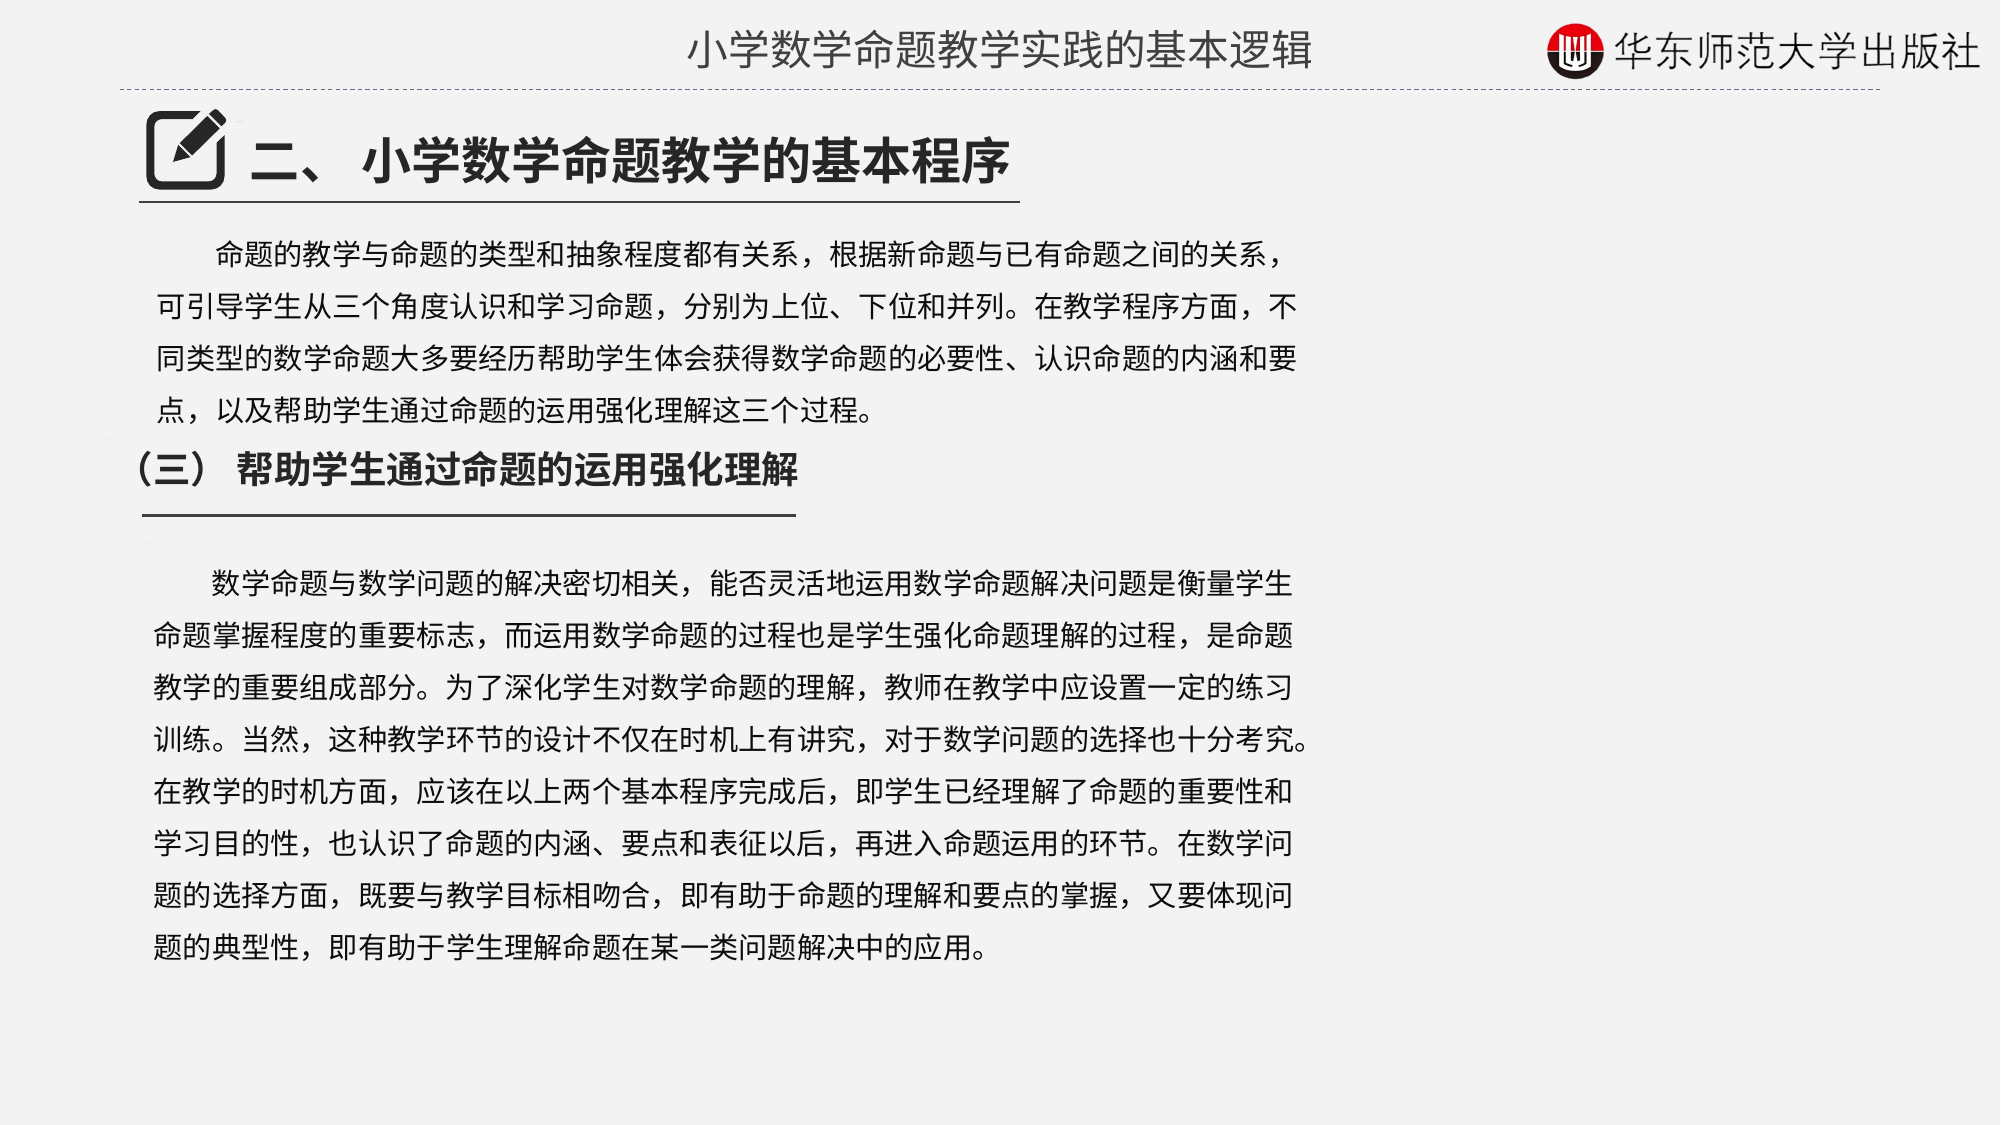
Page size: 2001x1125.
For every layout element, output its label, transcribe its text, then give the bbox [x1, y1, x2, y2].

text_box （三） 帮助学生通过命题的运用强化理解 [101, 438, 1000, 498]
text_box 命题的教学与命题的类型和抽象程度都有关系，根据新命题与已有命题之间的关系，可引导学生从三个角度认识和学习命题，分别为上位、下位和并列。在教学程序方面，不同类型的数学命题大多要经历帮助学生体会获得数学命题的必要性、认识命题的内涵和要点，以及帮助学生通过命题的运用强化理解这三个过程。 [142, 212, 1320, 436]
text_box 二、 小学数学命题教学的基本程序 [235, 121, 1147, 197]
text_box 小学数学命题教学实践的基本逻辑 [680, 23, 1320, 74]
text_box 数学命题与数学问题的解决密切相关，能否灵活地运用数学命题解决问题是衡量学生命题掌握程度的重要标志，而运用数学命题的过程也是学生强化命题理解的过程，是命题教学的重要组成部分。为了深化学生对数学命题的理解，教师在教学中应设置一定的练习训练。当然，这种教学环节的设计不仅在时机上有讲究，对于数学问题的选择也十分考究。在教学的时机方面，应该在以上两个基本程序完成后，即学生已经理解了命题的重要性和学习目的性，也认识了命题的内涵、要点和表征以后，再进入命题运用的环节。在数学问题的选择方面，既要与教学目标相吻合，即有助于命题的理解和要点的掌握，又要体现问题的典型性，即有助于学生理解命题在某一类问题解决中的应用。 [138, 540, 1320, 972]
text_box [146, 111, 225, 190]
text_box [208, 109, 227, 127]
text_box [1536, 13, 1989, 83]
